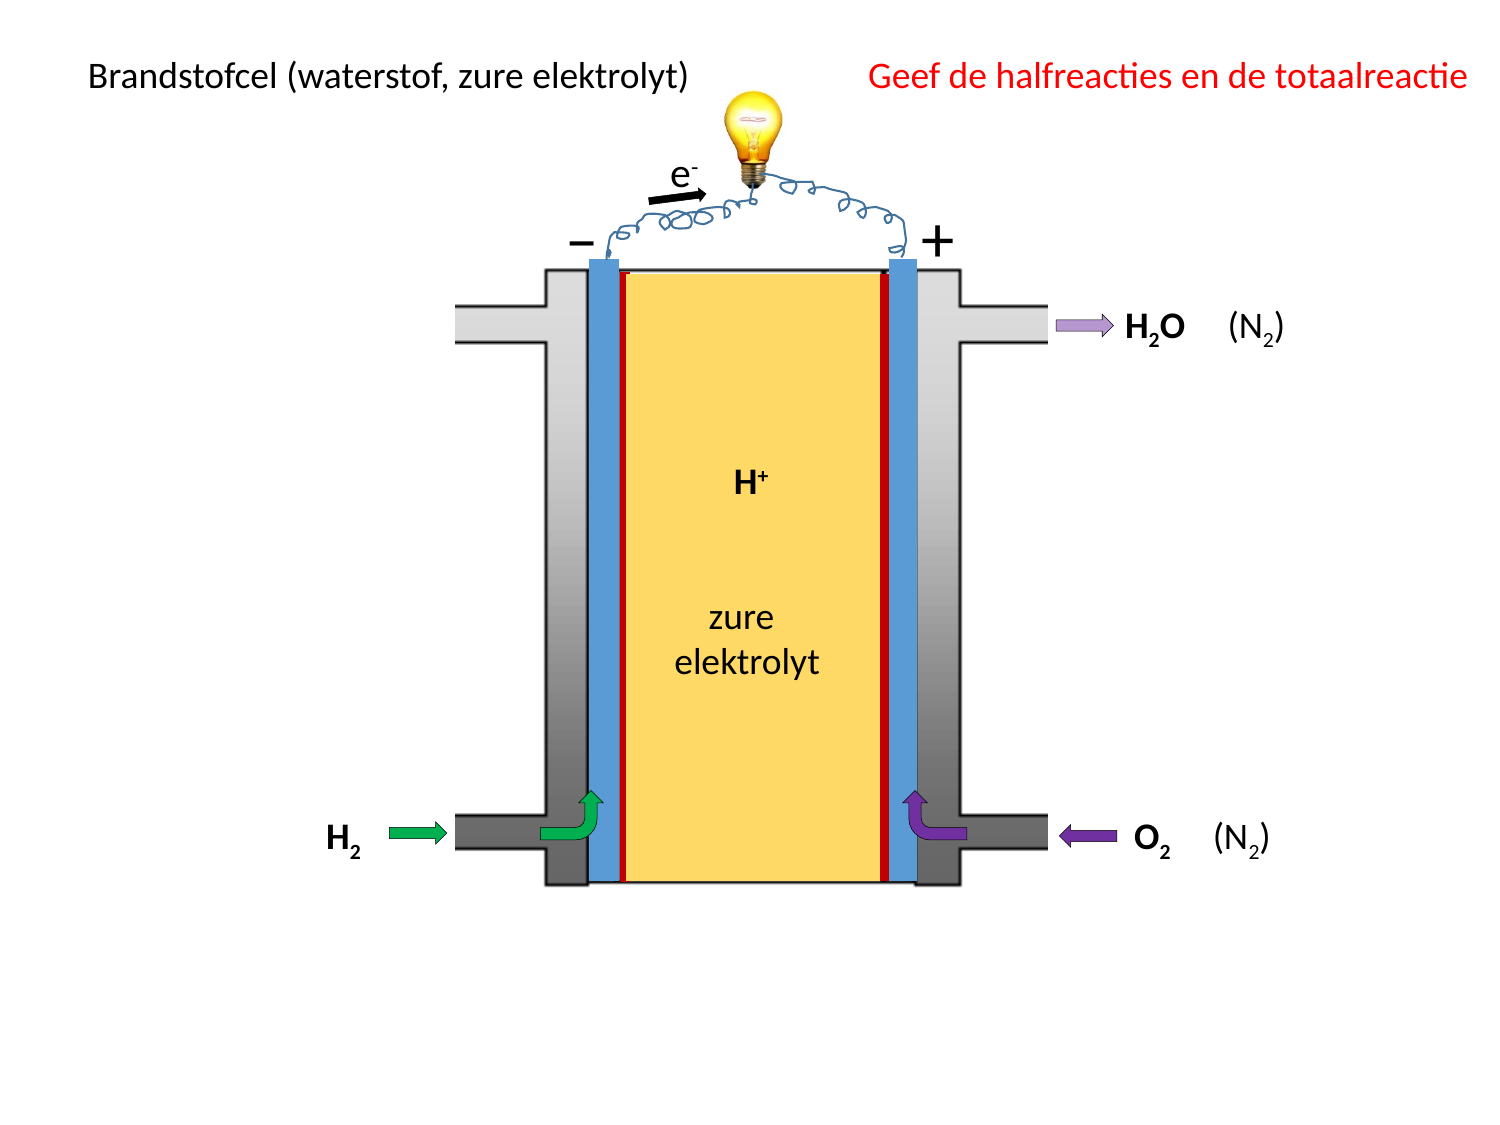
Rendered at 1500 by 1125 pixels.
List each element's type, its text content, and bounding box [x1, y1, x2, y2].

text_box Brandstofcel (waterstof, zure elektrolyt) Geef de halfreacties en de totaalreactie [73, 43, 1500, 103]
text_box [73, 89, 1469, 910]
